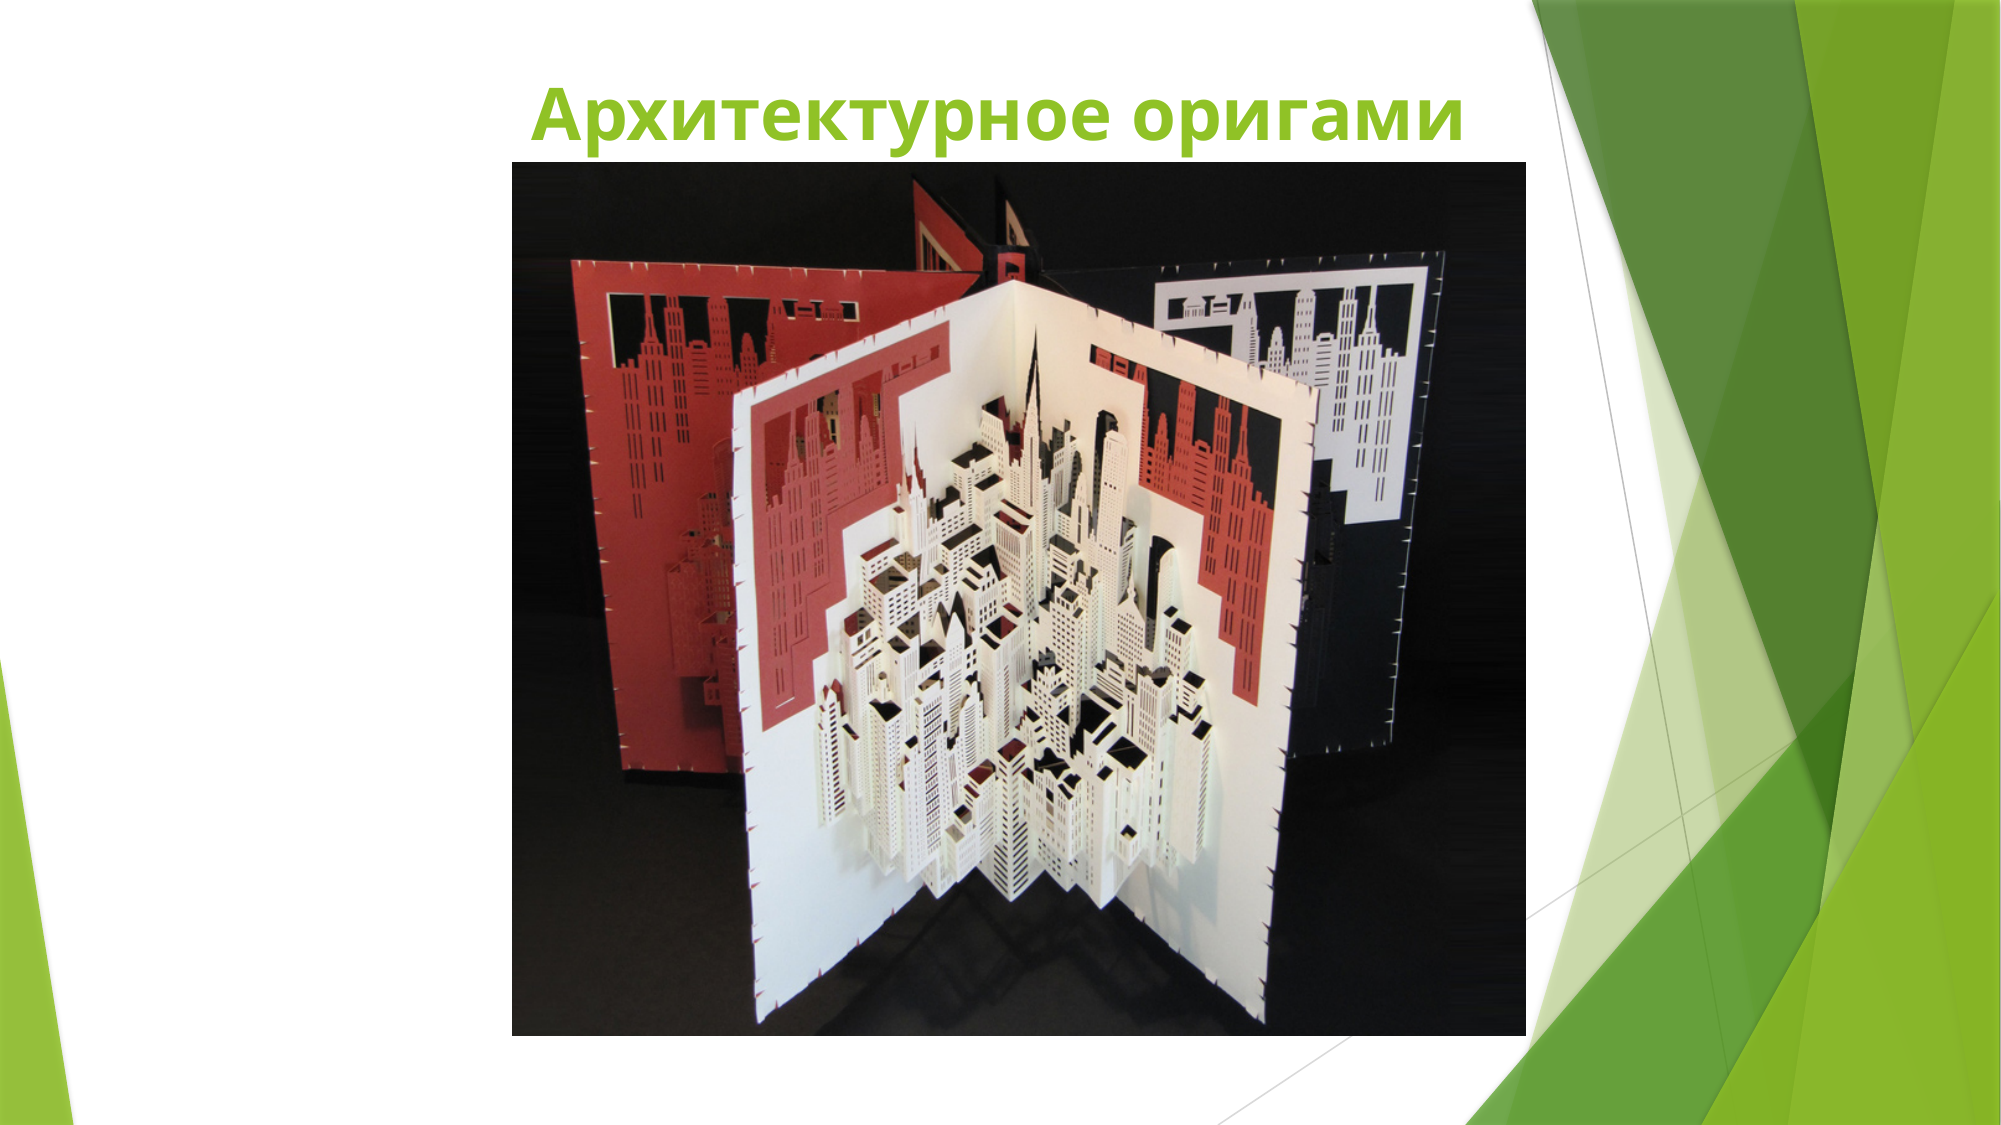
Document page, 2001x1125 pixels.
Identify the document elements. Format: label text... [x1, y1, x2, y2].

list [511, 161, 1526, 1036]
title Архитектурное оригами [137, 59, 1863, 163]
